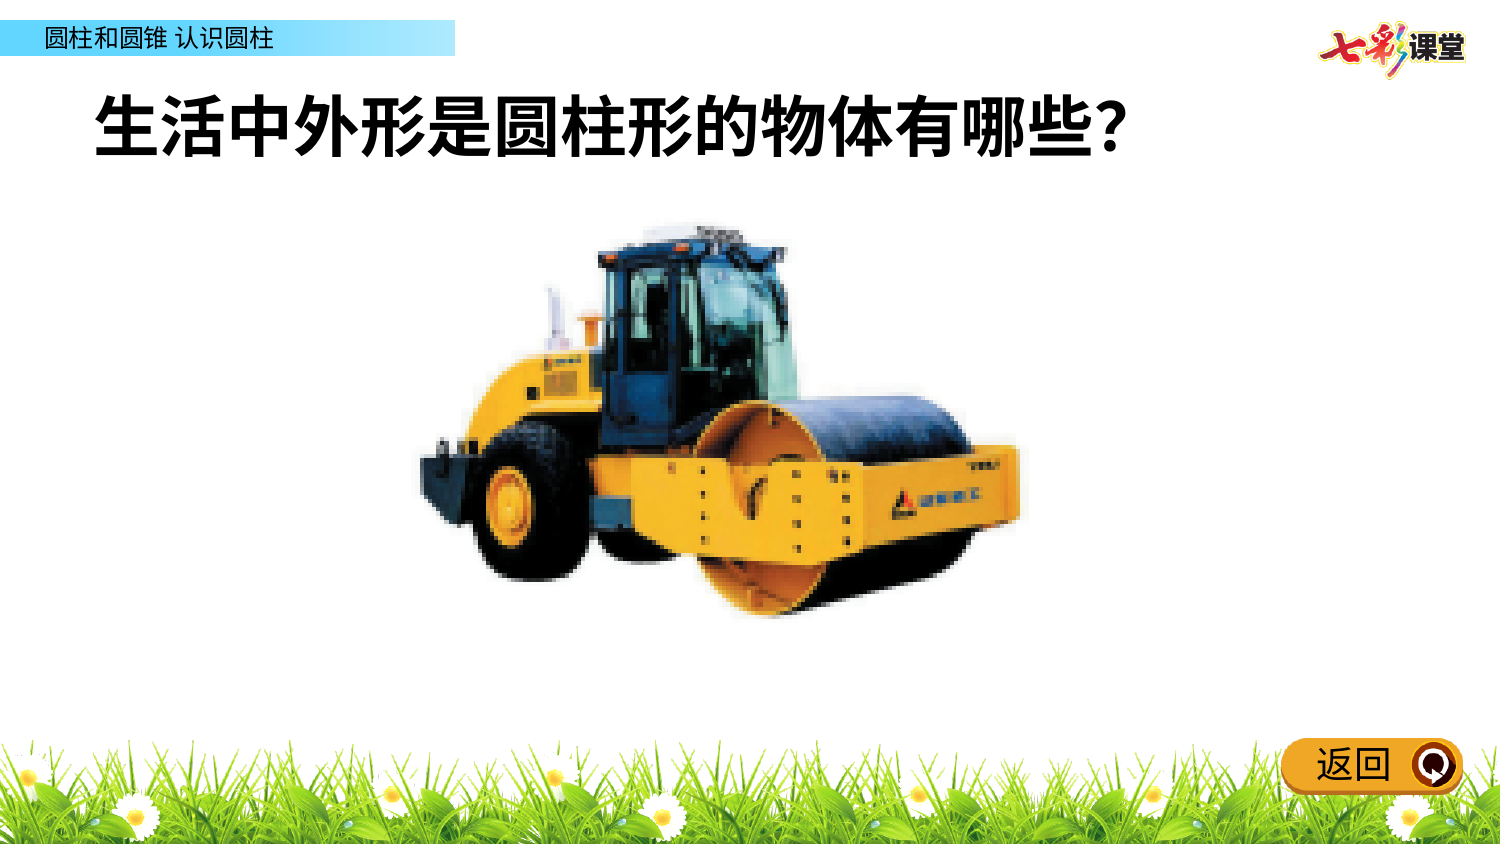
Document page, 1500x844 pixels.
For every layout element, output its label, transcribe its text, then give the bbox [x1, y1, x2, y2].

picture [0, 740, 1500, 844]
picture [1316, 20, 1468, 80]
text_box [1281, 733, 1464, 795]
text_box 生活中外形是圆柱形的物体有哪些？ [34, 36, 1133, 172]
picture [390, 173, 1058, 669]
